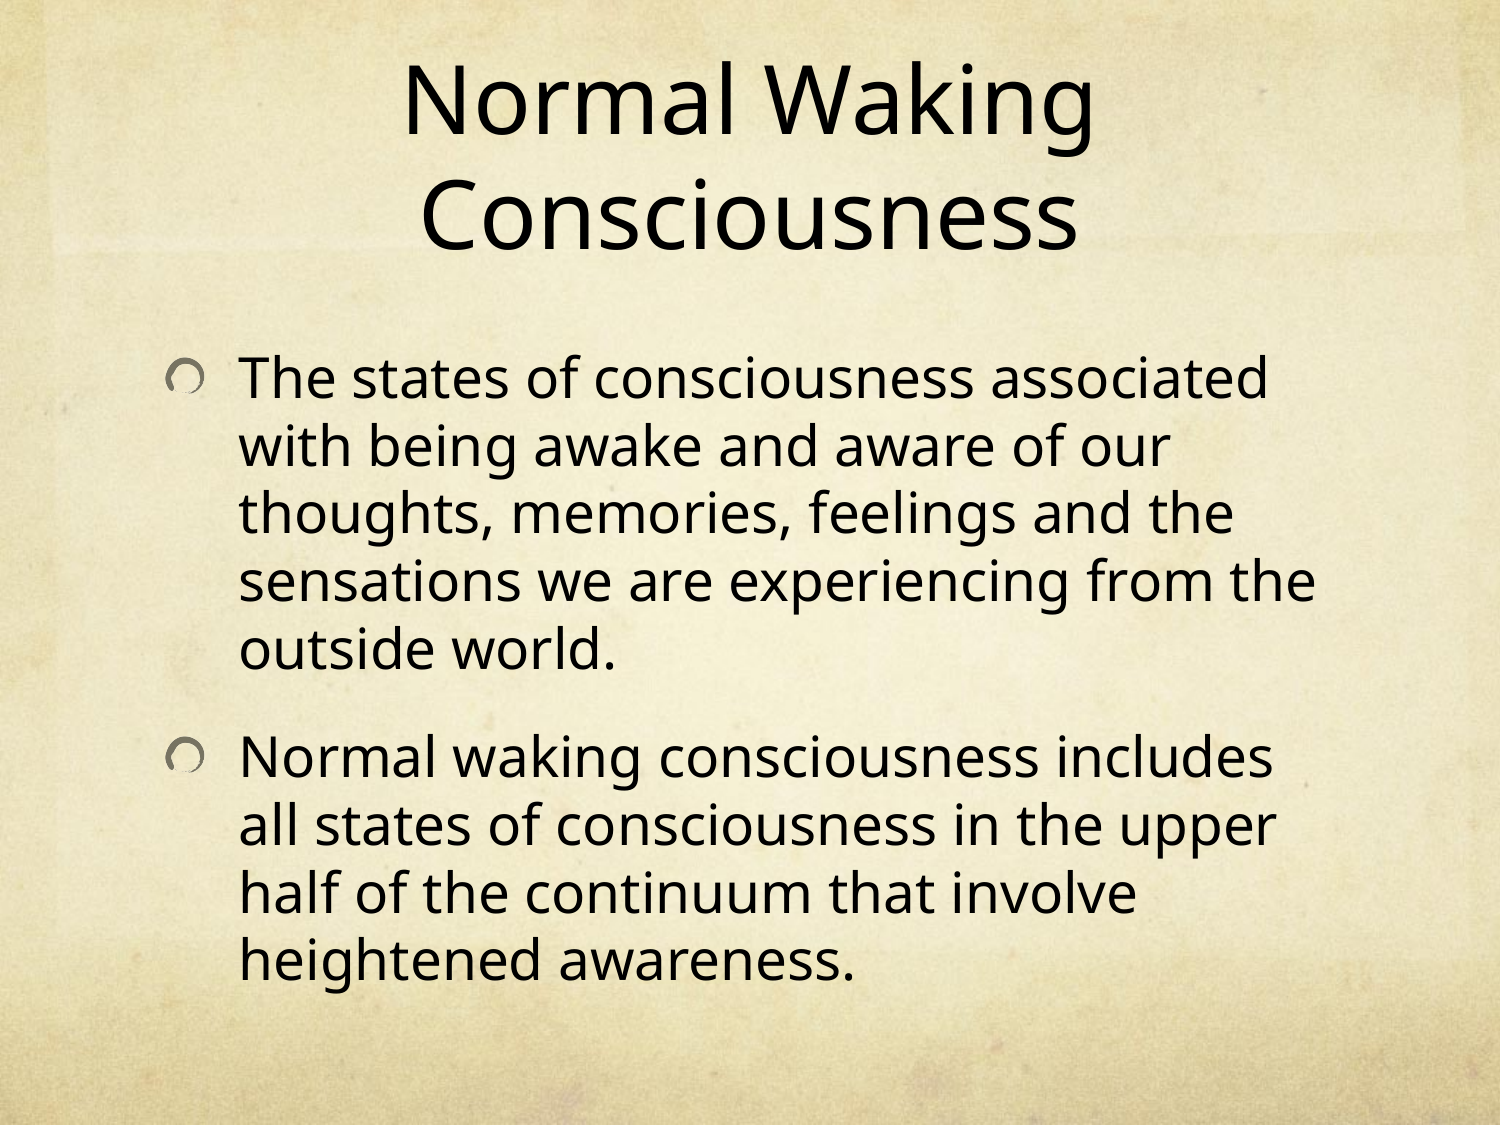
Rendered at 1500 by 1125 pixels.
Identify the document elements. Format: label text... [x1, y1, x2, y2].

title Normal Waking Consciousness [150, 82, 1350, 225]
list The states of consciousness associated with being awake and aware of our thoughts, memories, feelings and the sensations we are experiencing from the outside world. Normal waking consciousness includes all states of consciousness in the upper half of the continuum that involve heightened awareness. [150, 334, 1350, 1000]
picture [0, 0, 1500, 1125]
